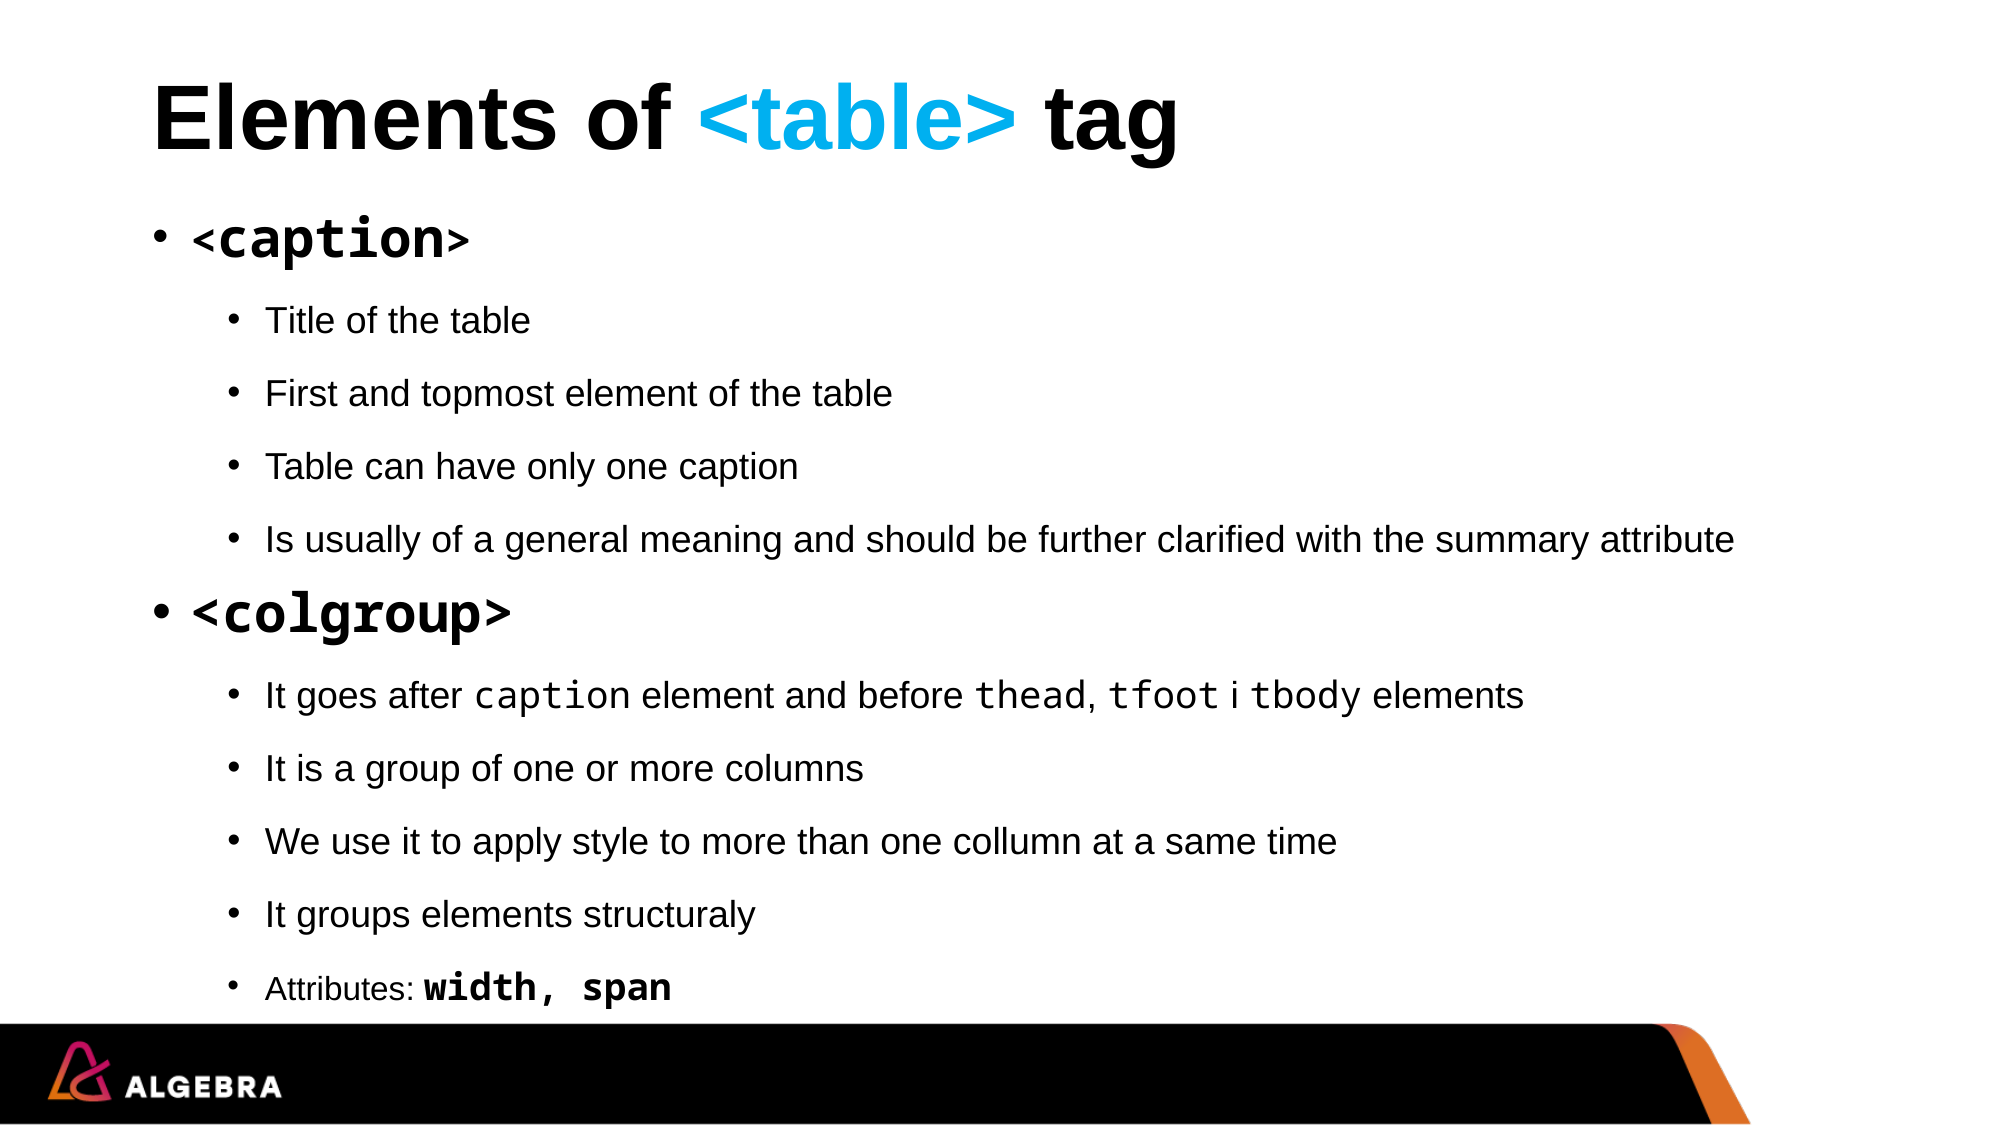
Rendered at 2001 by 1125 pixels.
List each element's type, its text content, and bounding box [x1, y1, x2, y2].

title Elements of <table> tag [137, 40, 1863, 198]
picture [0, 1023, 1958, 1125]
list <caption> Title of the table First and topmost element of the table Table can have only one caption Is usually of a general meaning and should be further clarified with the summary attribute <colgroup> It goes after caption element and before thead, tfoot i tbody elements It is a group of one or more columns We use it to apply style to more than one collumn at a same time It groups elements structuraly Attributes: width, span [137, 198, 1863, 1031]
